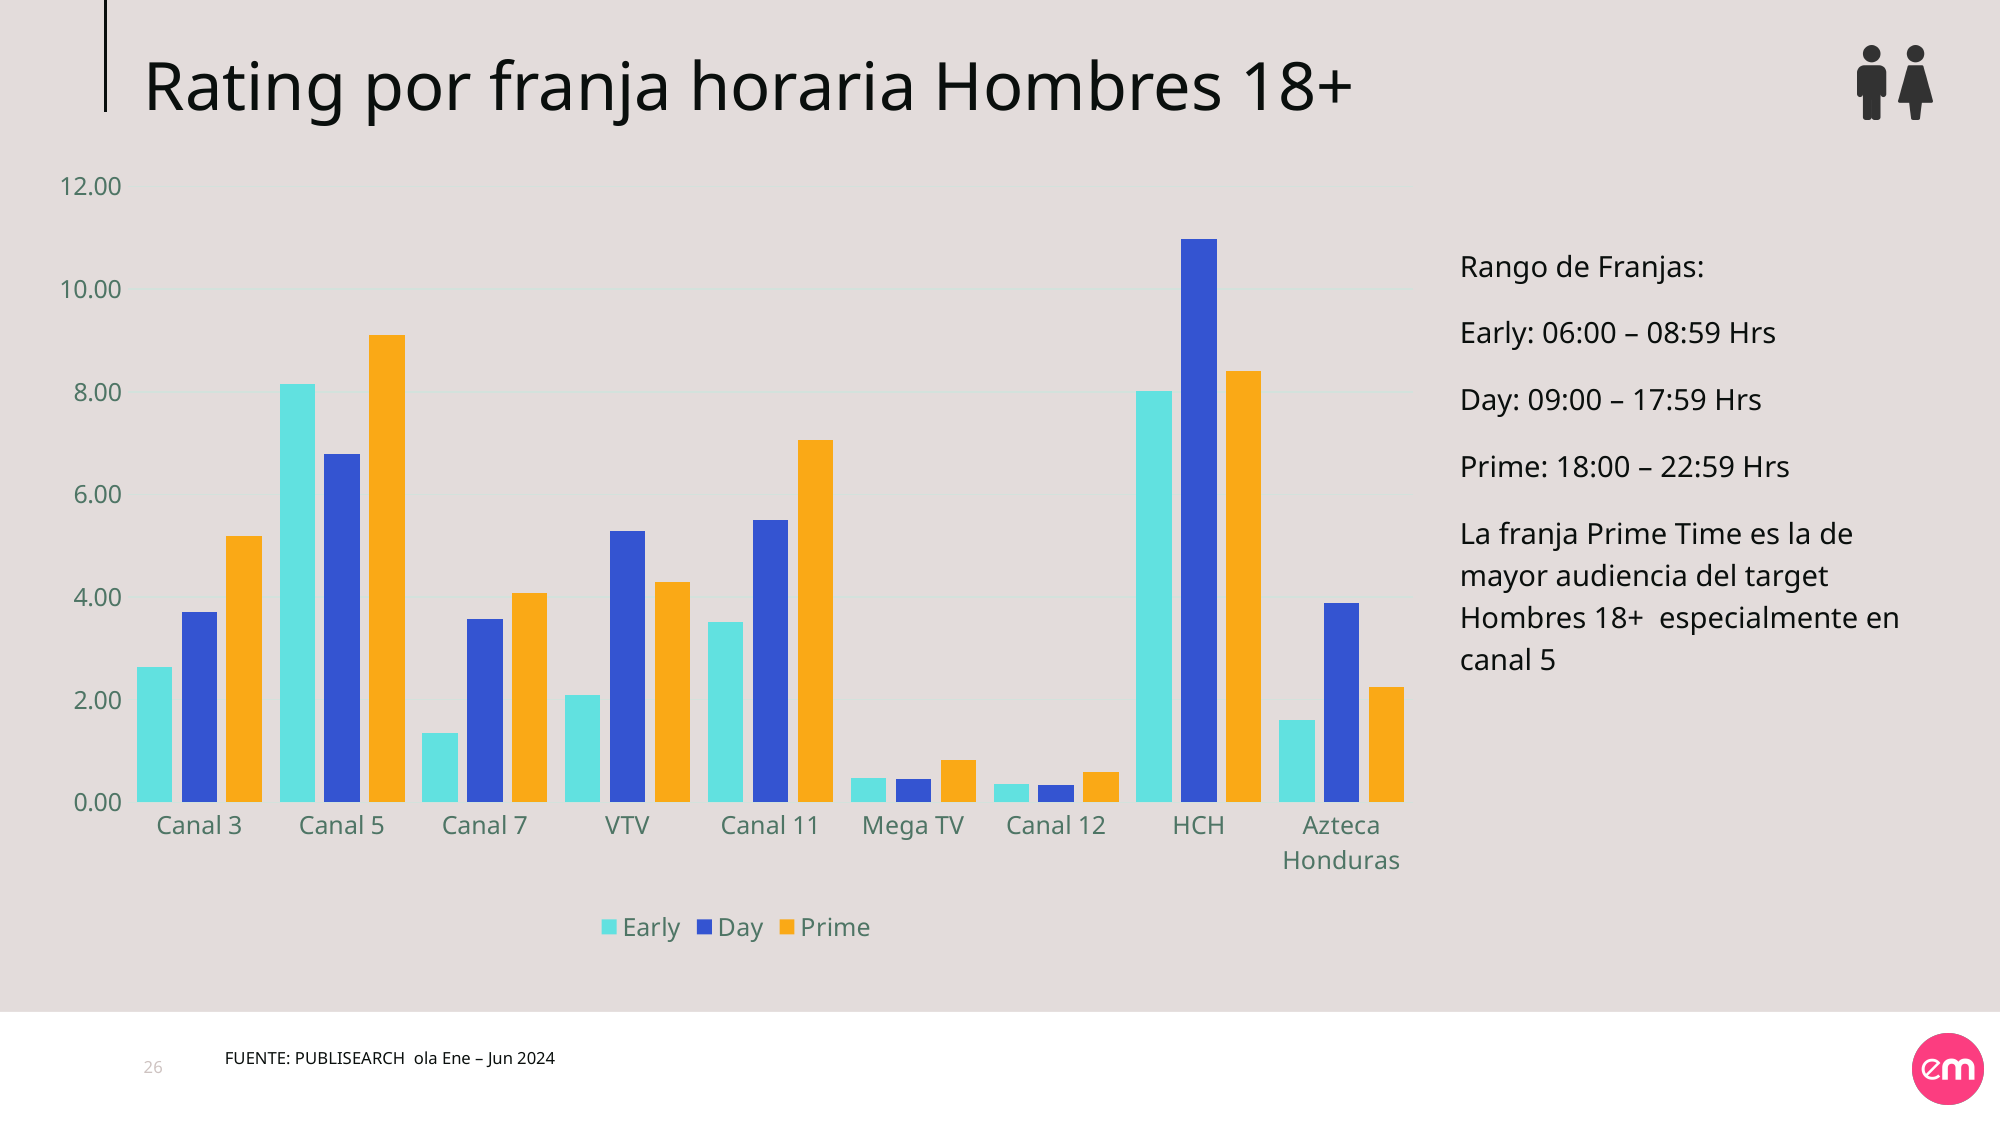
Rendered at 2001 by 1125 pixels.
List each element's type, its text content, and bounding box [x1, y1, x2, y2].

footer FUENTE: PUBLISEARCH ola Ene – Jun 2024 [209, 1011, 948, 1124]
chart [31, 153, 1442, 951]
slide_number 26 [128, 1043, 209, 1093]
picture [1912, 1033, 1984, 1105]
picture [1857, 45, 1933, 120]
text_box Rango de Franjas: Early: 06:00 – 08:59 Hrs Day: 09:00 – 17:59 Hrs Prime: 18:00 – 22:59 Hrs La franja Prime Time es la de mayor audiencia del target Hombres 18+ especialmente en canal 5 [1444, 233, 1961, 803]
title Rating por franja horaria Hombres 18+ [128, 45, 1895, 145]
